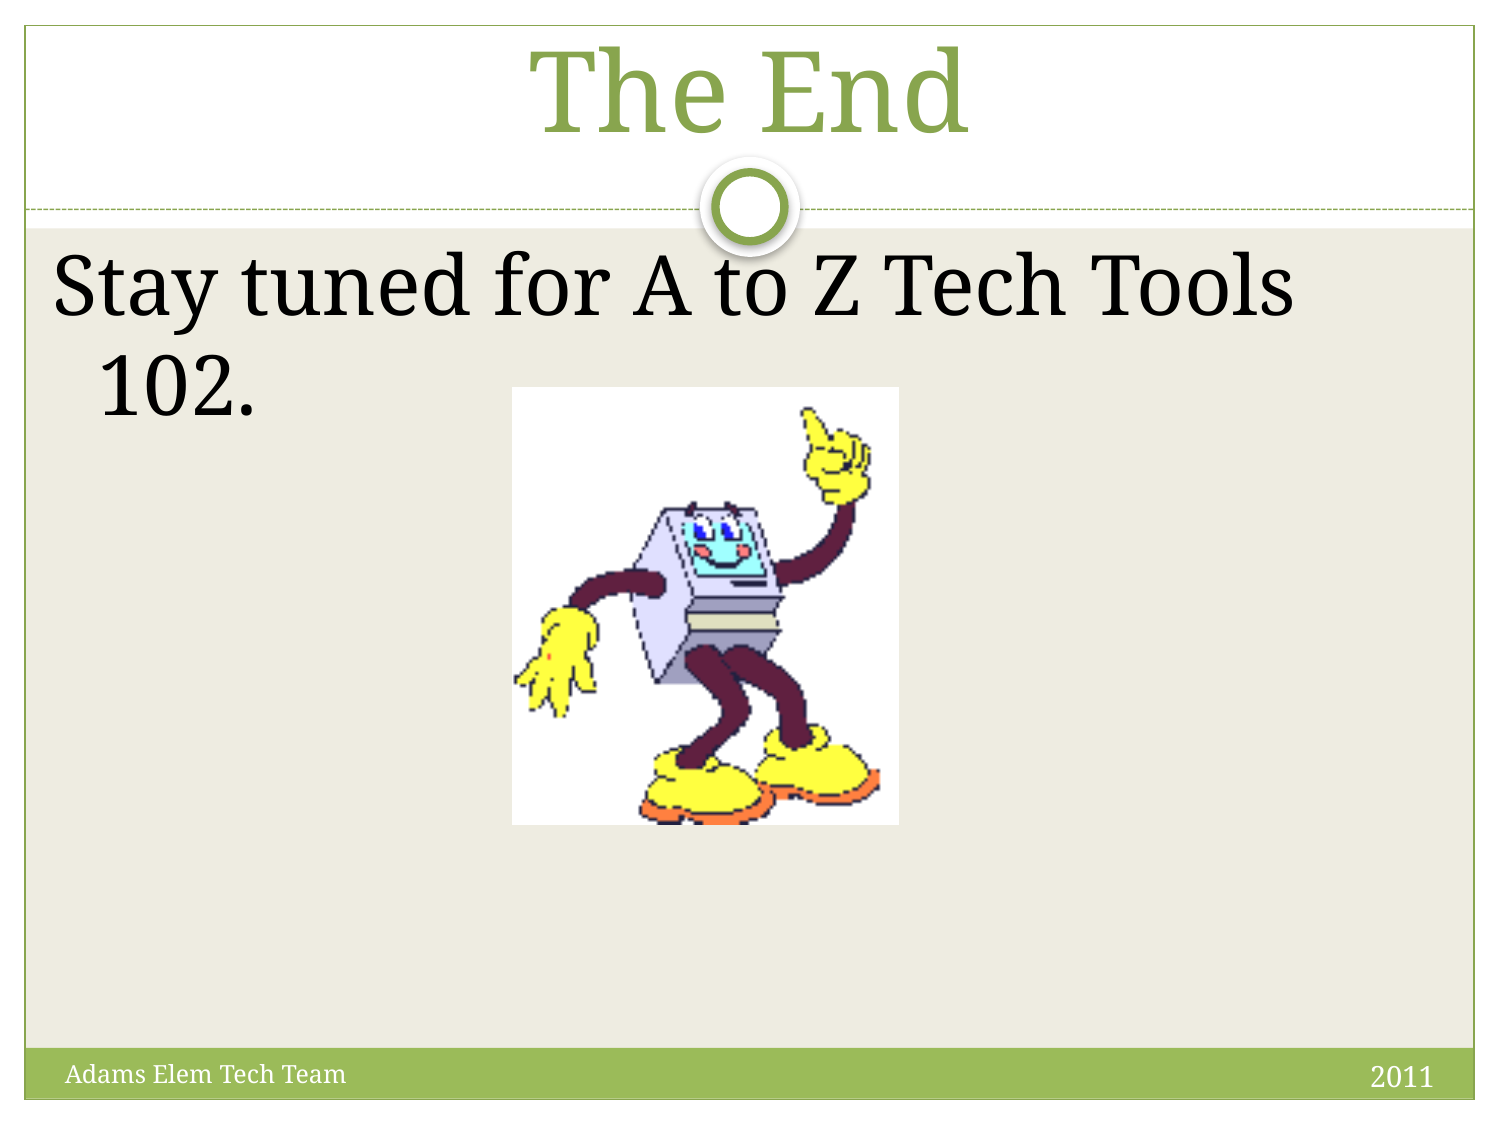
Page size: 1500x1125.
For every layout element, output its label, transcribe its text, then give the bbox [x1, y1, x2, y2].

picture [512, 387, 899, 826]
list Stay tuned for A to Z Tech Tools 102. [37, 224, 1433, 475]
slide_number 2011 [950, 1050, 1450, 1111]
title The End [49, 37, 1450, 162]
footer Adams Elem Tech Team [50, 1051, 638, 1112]
